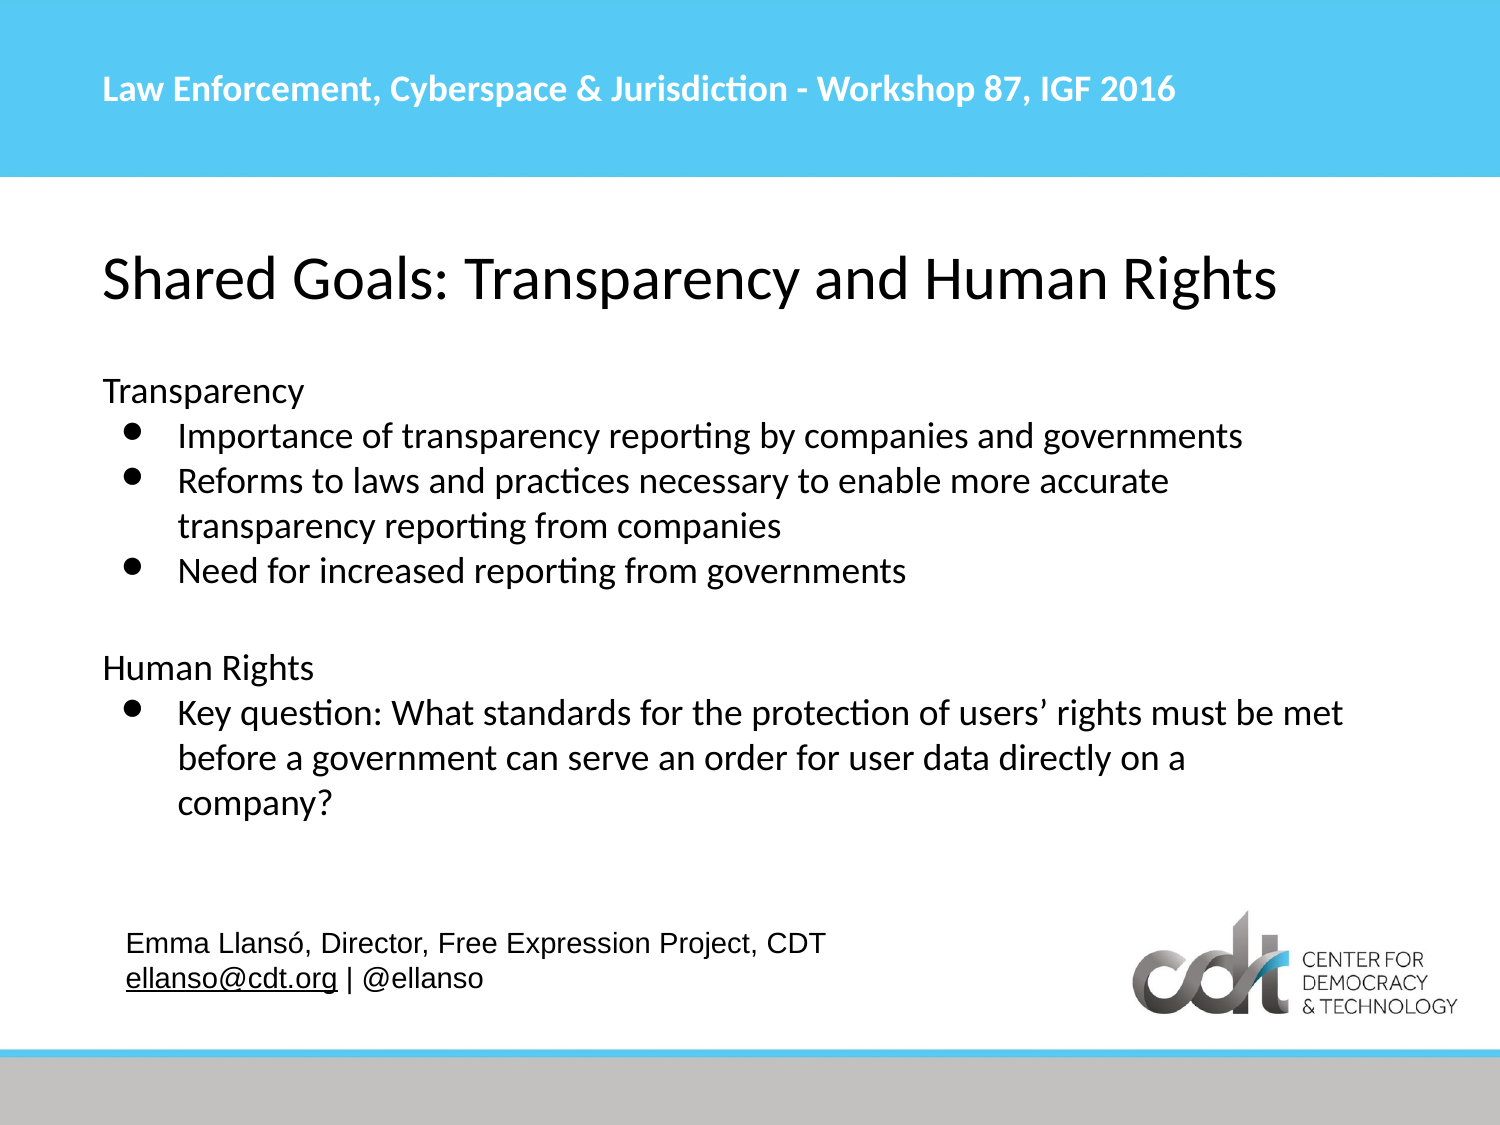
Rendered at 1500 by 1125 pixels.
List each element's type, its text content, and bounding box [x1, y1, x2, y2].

picture [0, 0, 1500, 1125]
text_box Emma Llansó, Director, Free Expression Project, CDT ellanso@cdt.org | @ellanso [110, 909, 1090, 1000]
title Law Enforcement, Cyberspace & Jurisdiction - Workshop 87, IGF 2016 [87, 16, 1450, 163]
text_box Shared Goals: Transparency and Human Rights [87, 229, 1500, 320]
text_box Transparency Importance of transparency reporting by companies and governments Reforms to laws and practices necessary to enable more accurate transparency reporting from companies Need for increased reporting from governments Human Rights Key question: What standards for the protection of users’ rights must be met before a government can serve an order for user data directly on a company? [87, 351, 1366, 831]
